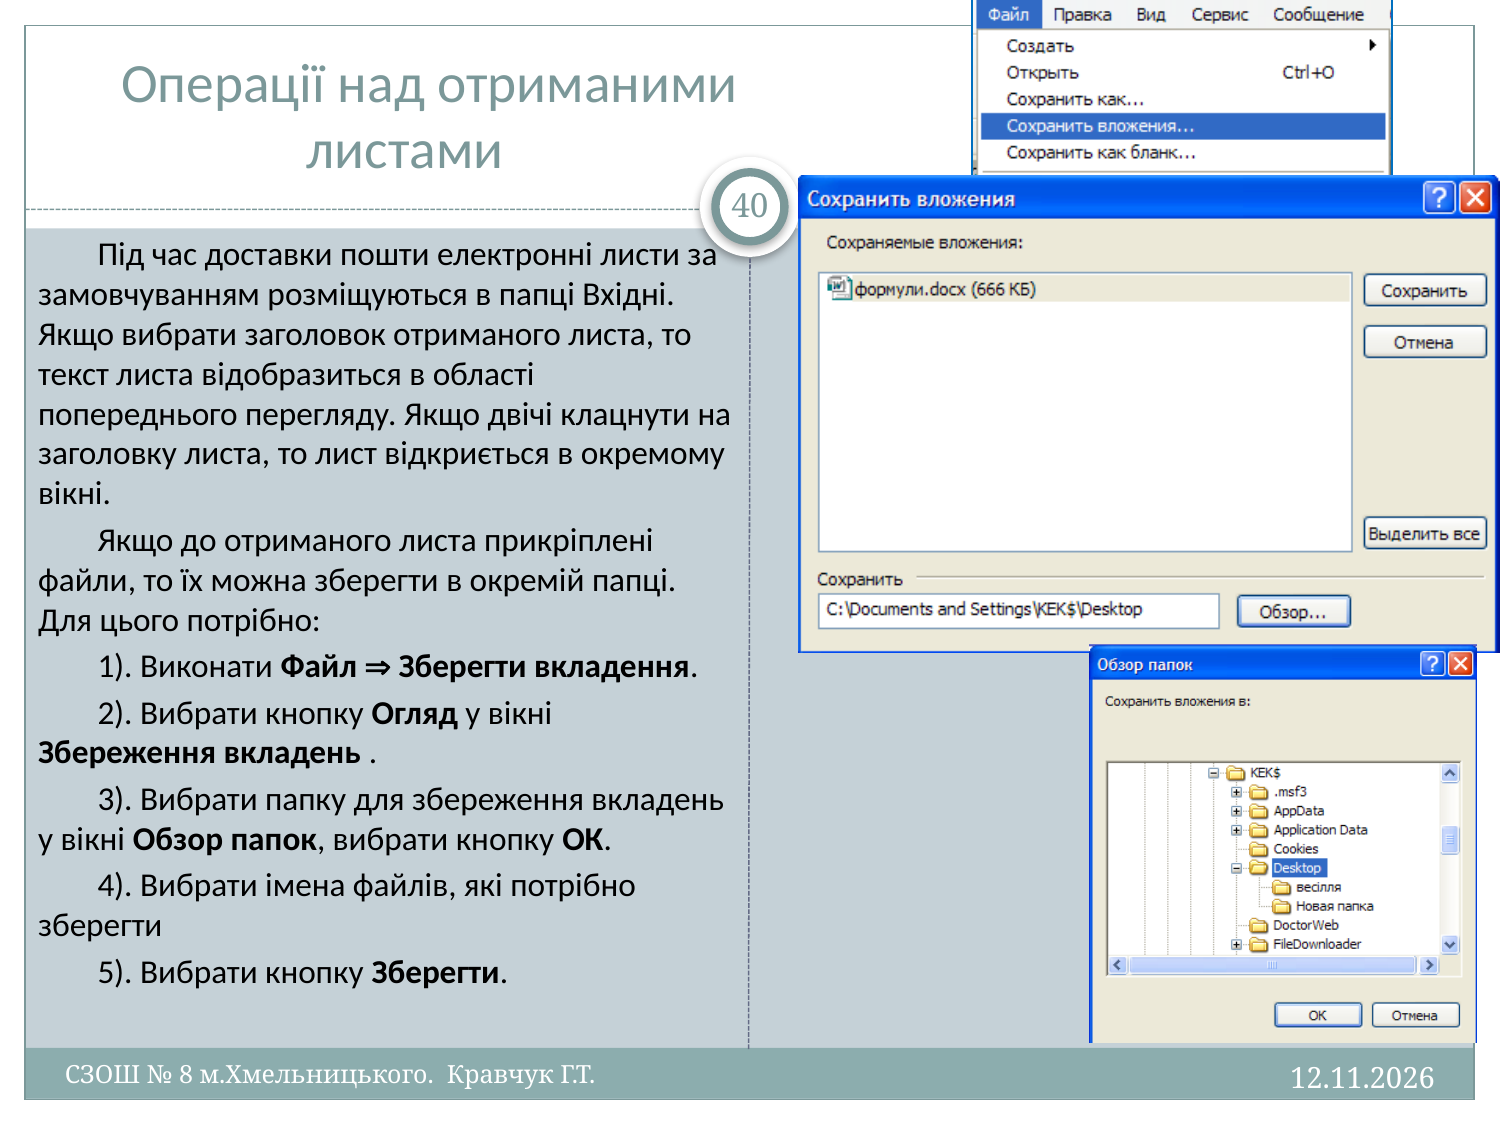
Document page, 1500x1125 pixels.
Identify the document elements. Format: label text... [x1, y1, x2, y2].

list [972, 0, 1392, 172]
picture [798, 175, 1500, 1044]
title Операції над отриманими листами [49, 37, 762, 188]
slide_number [950, 1051, 1450, 1112]
list Під час доставки пошти електронні листи за замовчуванням розміщуються в папці Вхідні. Якщо вибрати заголовок отриманого листа, то текст листа відобразиться в області попереднього перегляду. Якщо двічі клацнути на заголовку листа, то лист відкриється в окремому вікні. Якщо до отриманого листа прикріплені файли, то їх можна зберегти в окремій папці. Для цього потрібно: 1). Виконати Файл  Зберегти вкладення. 2). Вибрати кнопку Огляд у вікні Збереження вкладень . 3). Вибрати папку для збереження вкладень у вікні Обзор папок, вибрати кнопку ОК. 4). Вибрати імена файлів, які потрібно зберегти 5). Вибрати кнопку Зберегти. [23, 224, 750, 1043]
footer СЗОШ № 8 м.Хмельницького. Кравчук Г.Т. [50, 1051, 638, 1112]
slide_number 40 [712, 170, 788, 243]
